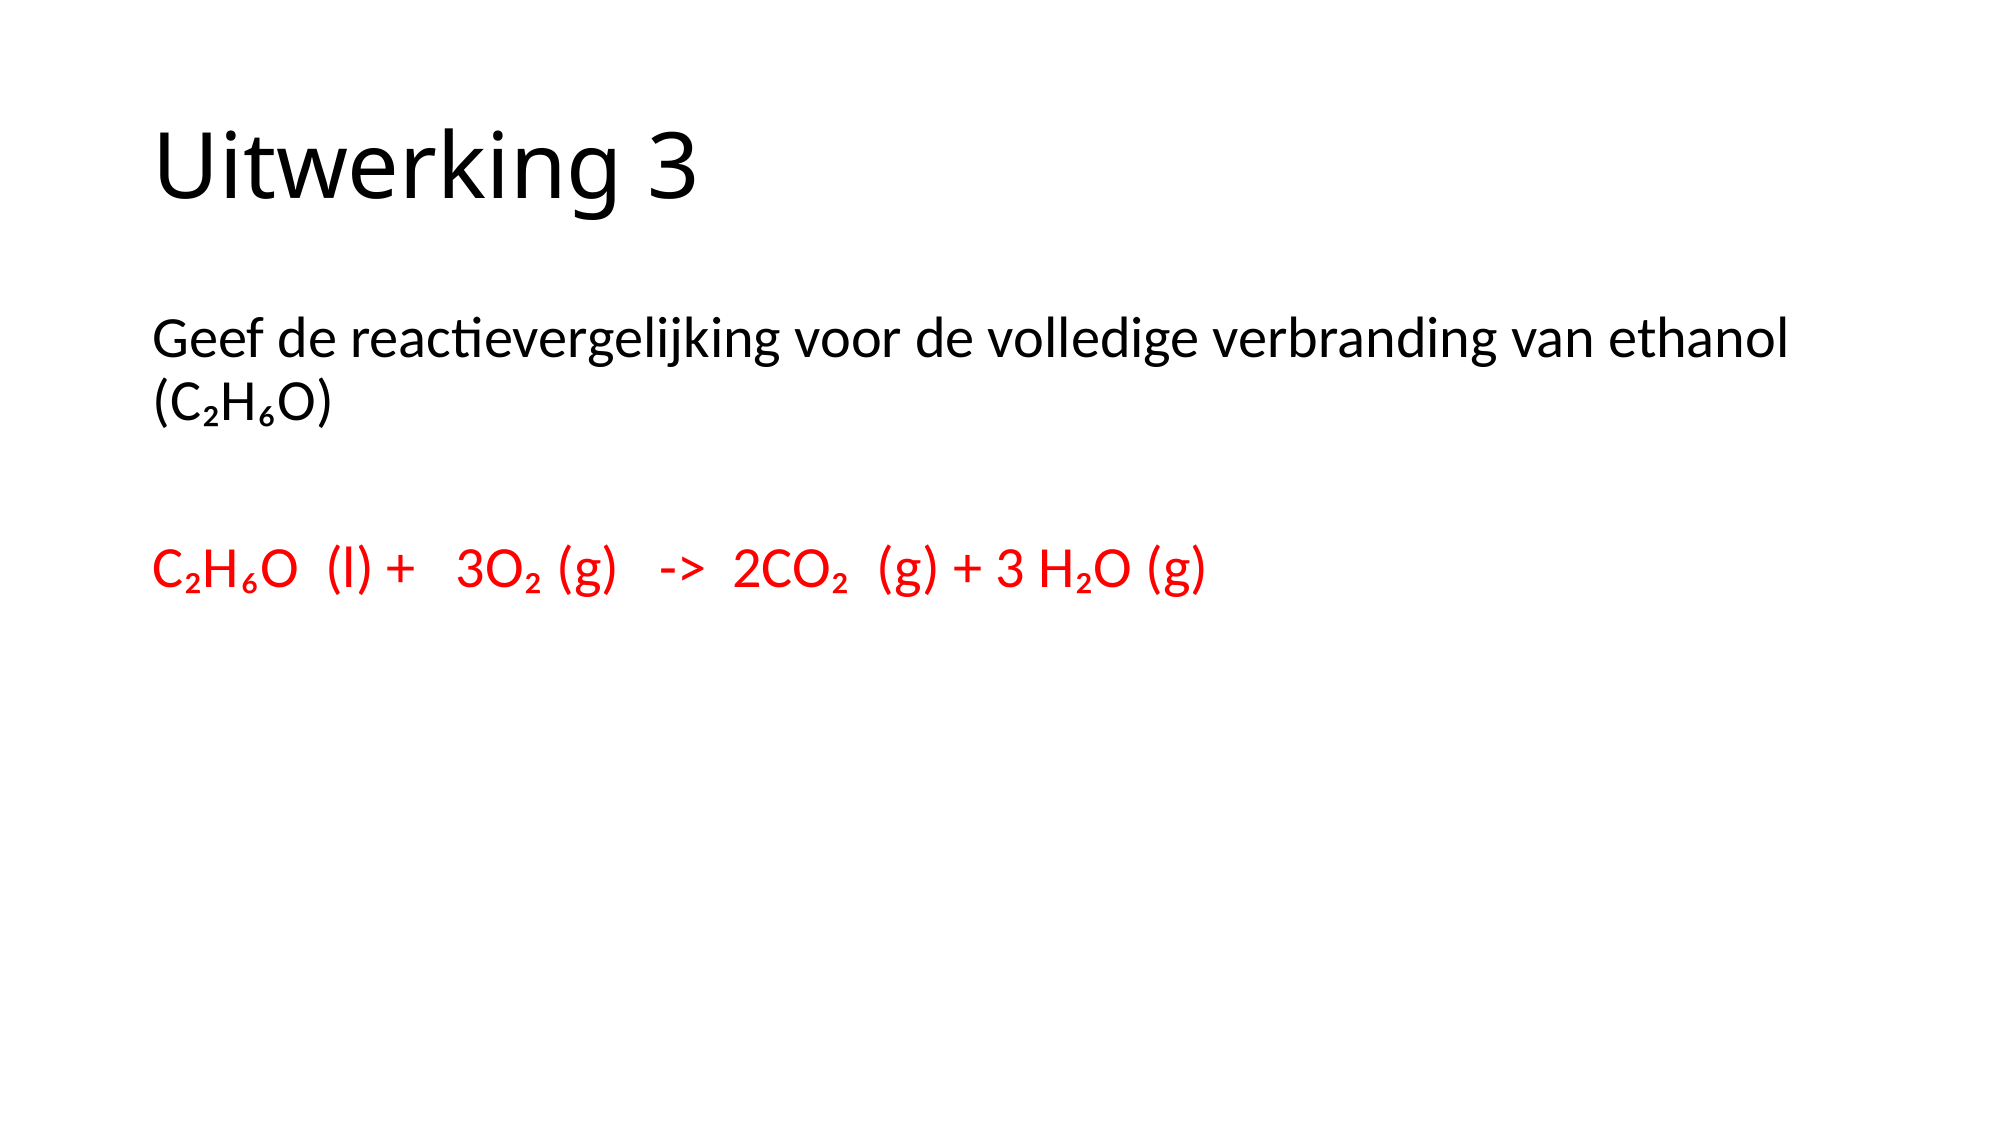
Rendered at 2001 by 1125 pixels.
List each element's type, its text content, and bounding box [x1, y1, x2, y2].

title Uitwerking 3 [137, 59, 1863, 278]
list Geef de reactievergelijking voor de volledige verbranding van ethanol (C₂H₆O) C₂H₆O (l) + 3O₂ (g) -> 2CO₂ (g) + 3 H₂O (g) [137, 299, 1863, 1014]
